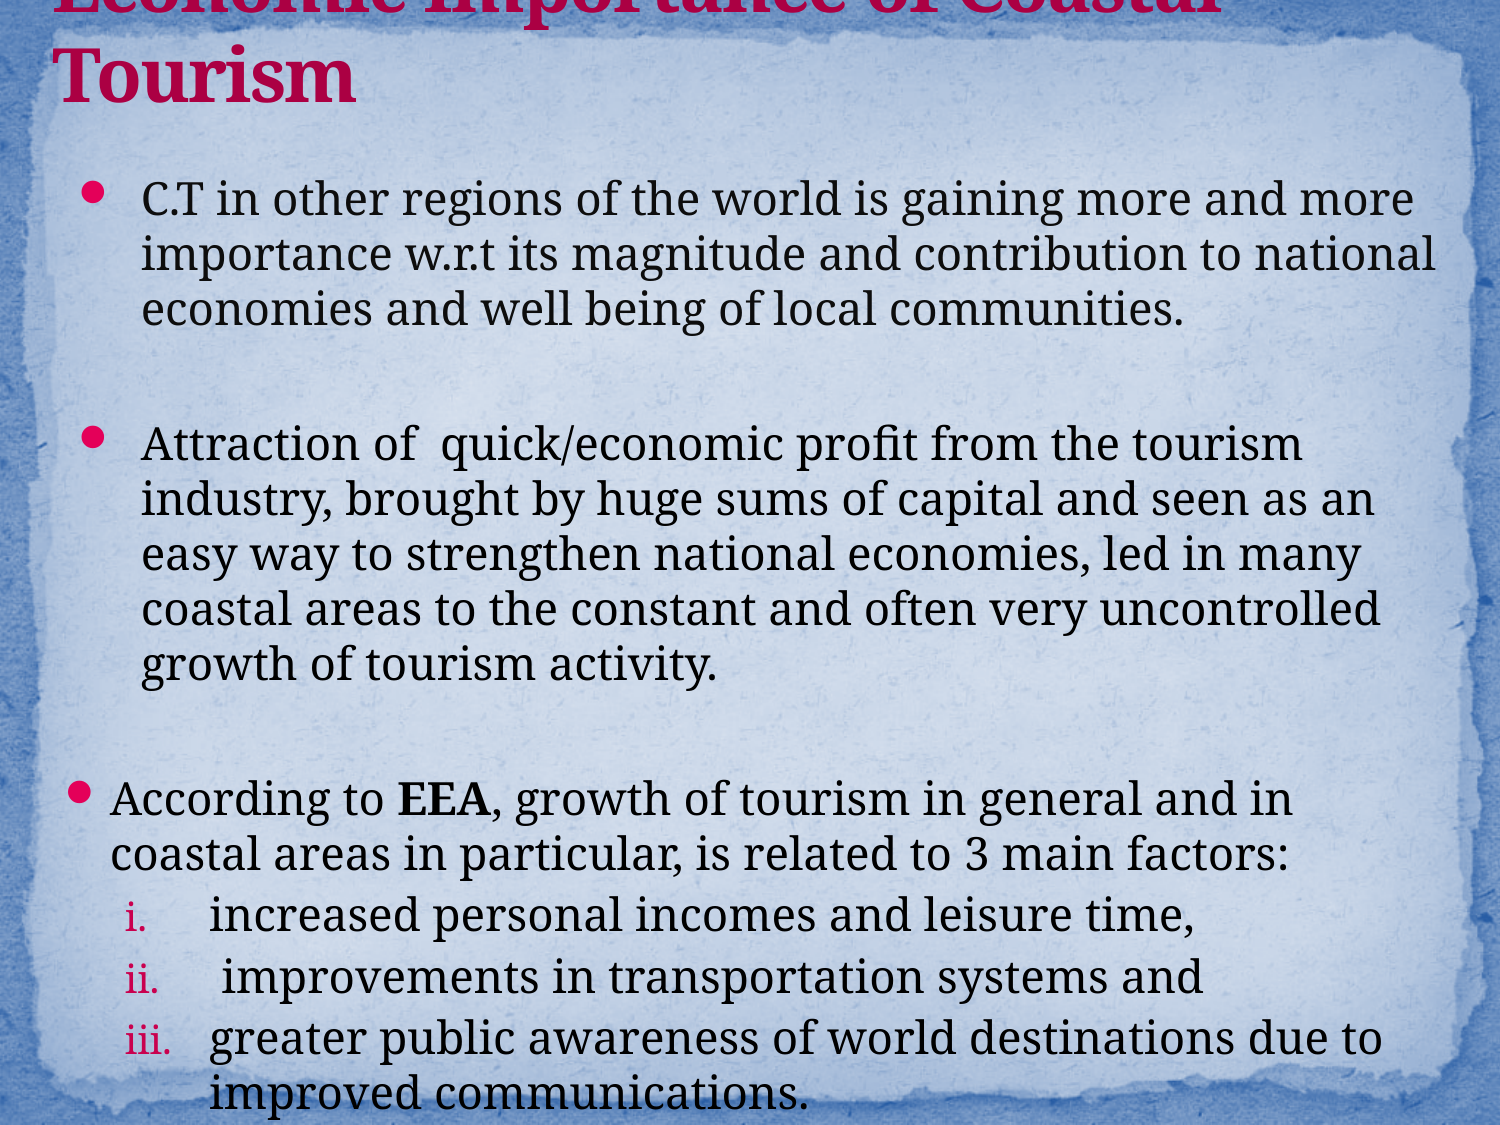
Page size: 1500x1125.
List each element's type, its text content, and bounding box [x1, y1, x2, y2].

title Economic Importance of Coastal Tourism [37, 0, 1500, 125]
list C.T in other regions of the world is gaining more and more importance w.r.t its magnitude and contribution to national economies and well being of local communities. Attraction of quick/economic profit from the tourism industry, brought by huge sums of capital and seen as an easy way to strengthen national economies, led in many coastal areas to the constant and often very uncontrolled growth of tourism activity. According to EEA, growth of tourism in general and in coastal areas in particular, is related to 3 main factors: increased personal incomes and leisure time, improvements in transportation systems and greater public awareness of world destinations due to improved communications. [50, 162, 1463, 913]
